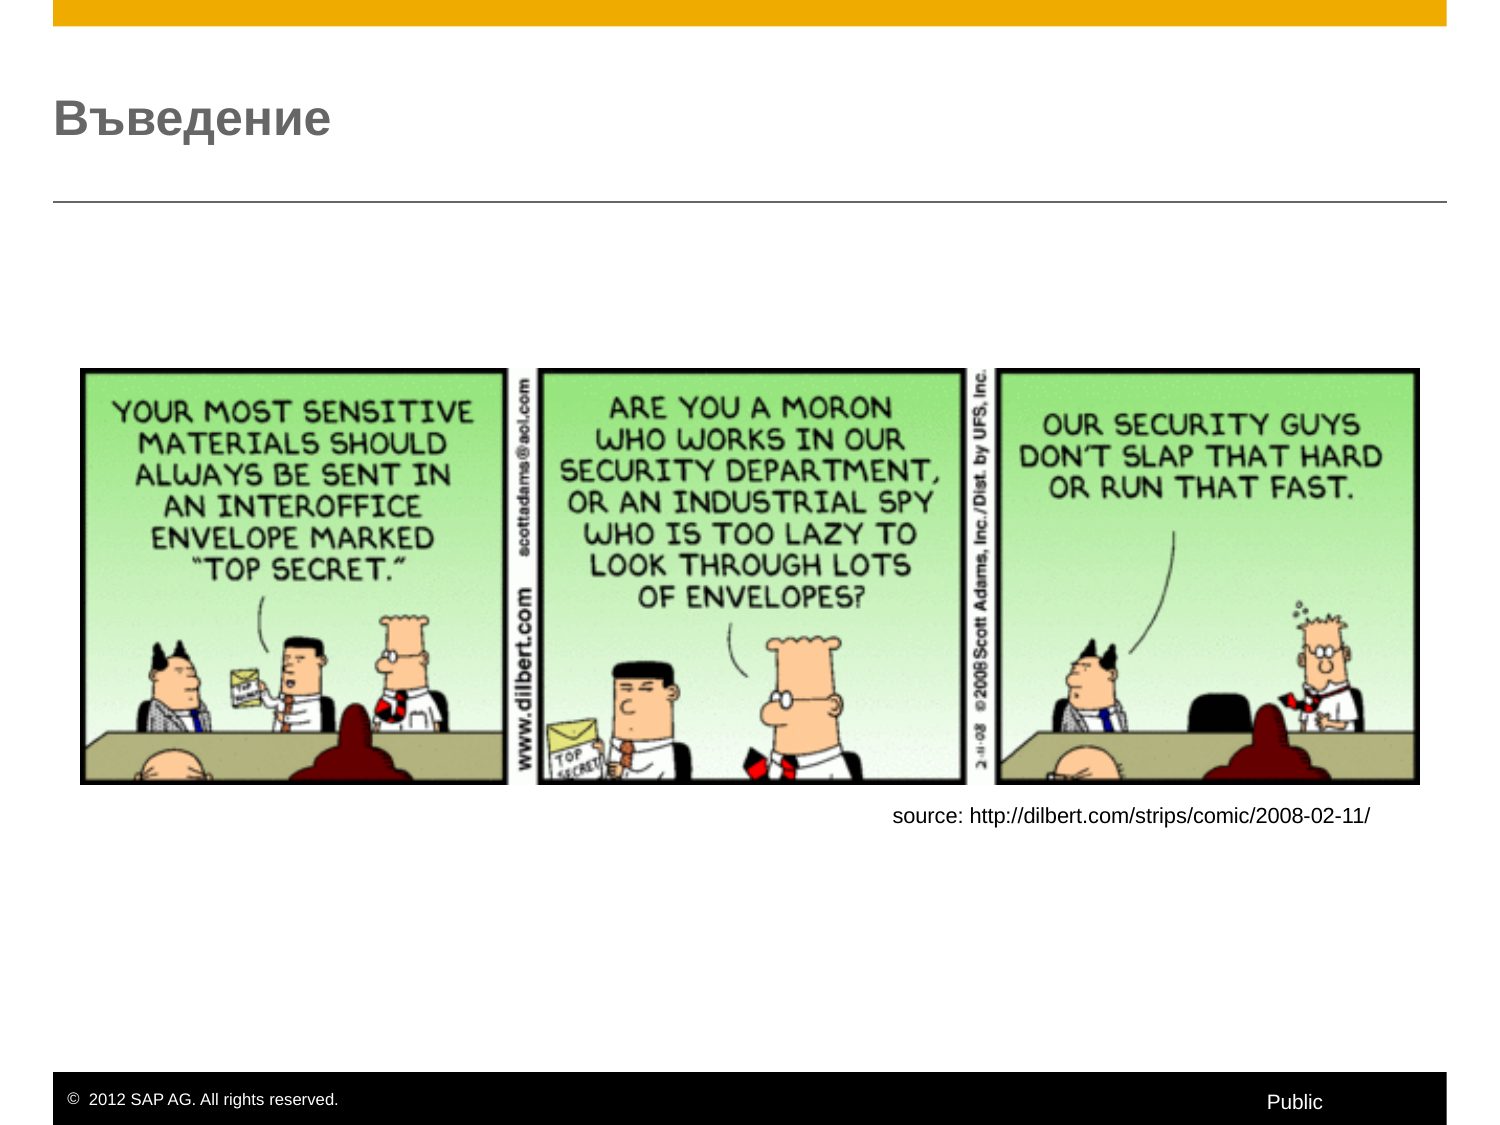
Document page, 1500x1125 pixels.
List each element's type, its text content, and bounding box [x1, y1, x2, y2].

text_box source: http://dilbert.com/strips/comic/2008-02-11/ [892, 801, 1419, 828]
title Въведение [53, 53, 1447, 178]
picture [80, 367, 1420, 785]
